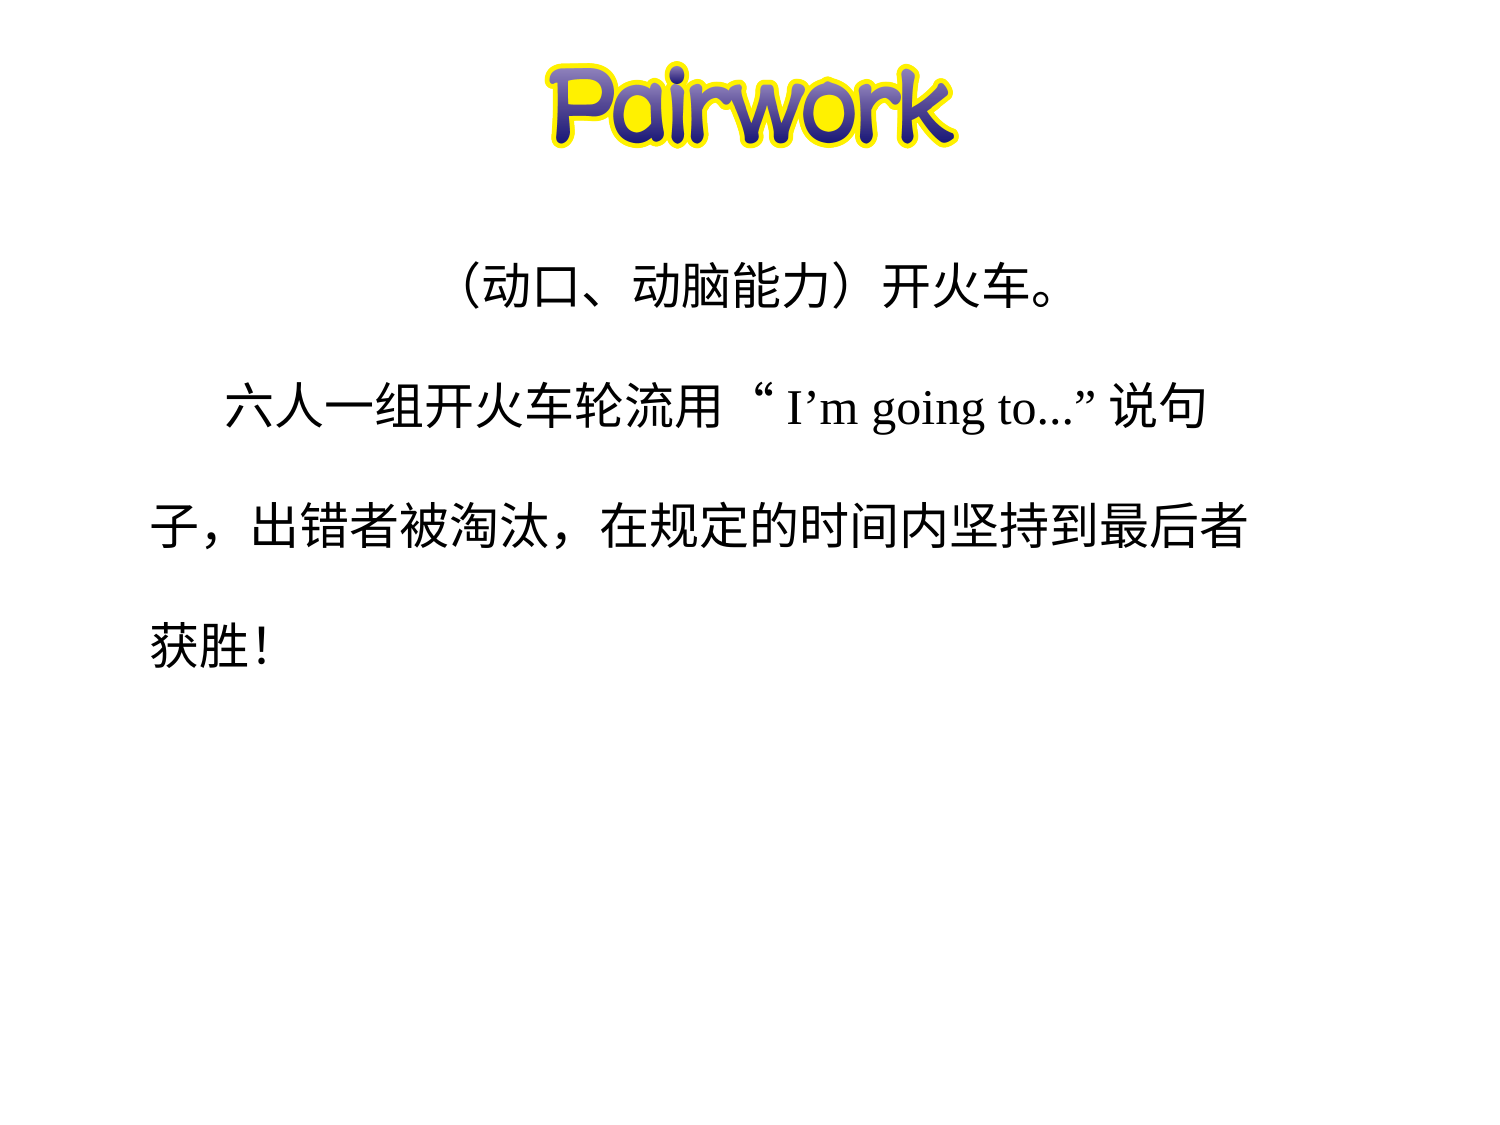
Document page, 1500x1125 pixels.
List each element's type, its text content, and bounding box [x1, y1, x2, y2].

picture [538, 57, 964, 157]
text_box （动口、动脑能力）开火车。 六人一组开火车轮流用“I’m going to...”说句子，出错者被淘汰，在规定的时间内坚持到最后者获胜！ [134, 187, 1304, 683]
